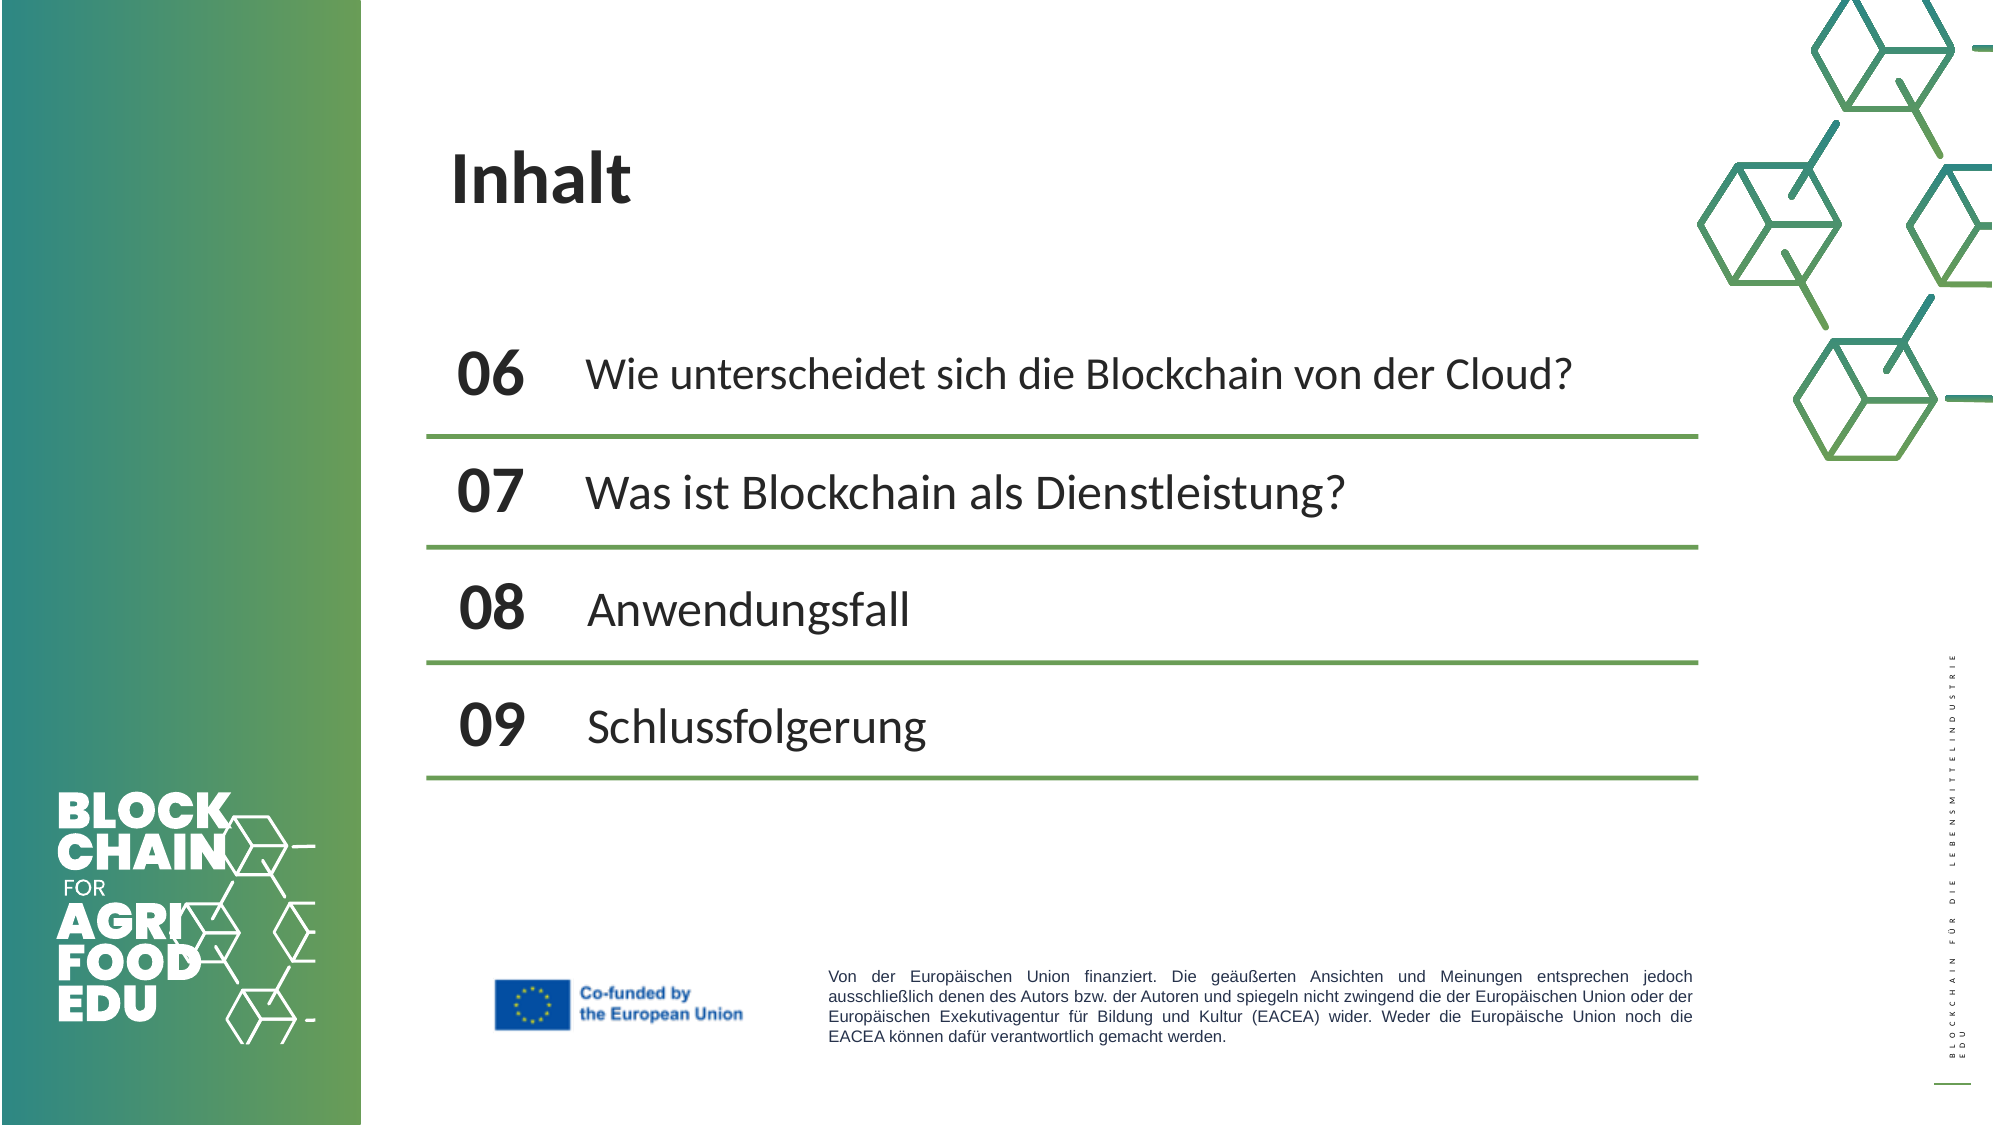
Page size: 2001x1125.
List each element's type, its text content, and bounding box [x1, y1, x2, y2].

list Inhalt [435, 120, 1263, 239]
list Was ist Blockchain als Dienstleistung? [570, 510, 1699, 548]
list Wie unterscheidet sich die Blockchain von der Cloud? [570, 317, 1699, 431]
text_box Anwendungsfall [572, 626, 1701, 665]
text_box Schlussfolgerung [572, 743, 1701, 782]
text_box 09 [435, 667, 551, 782]
text_box 08 [435, 551, 551, 665]
list 07 [433, 434, 549, 548]
list 06 [433, 317, 549, 431]
picture [492, 977, 762, 1034]
